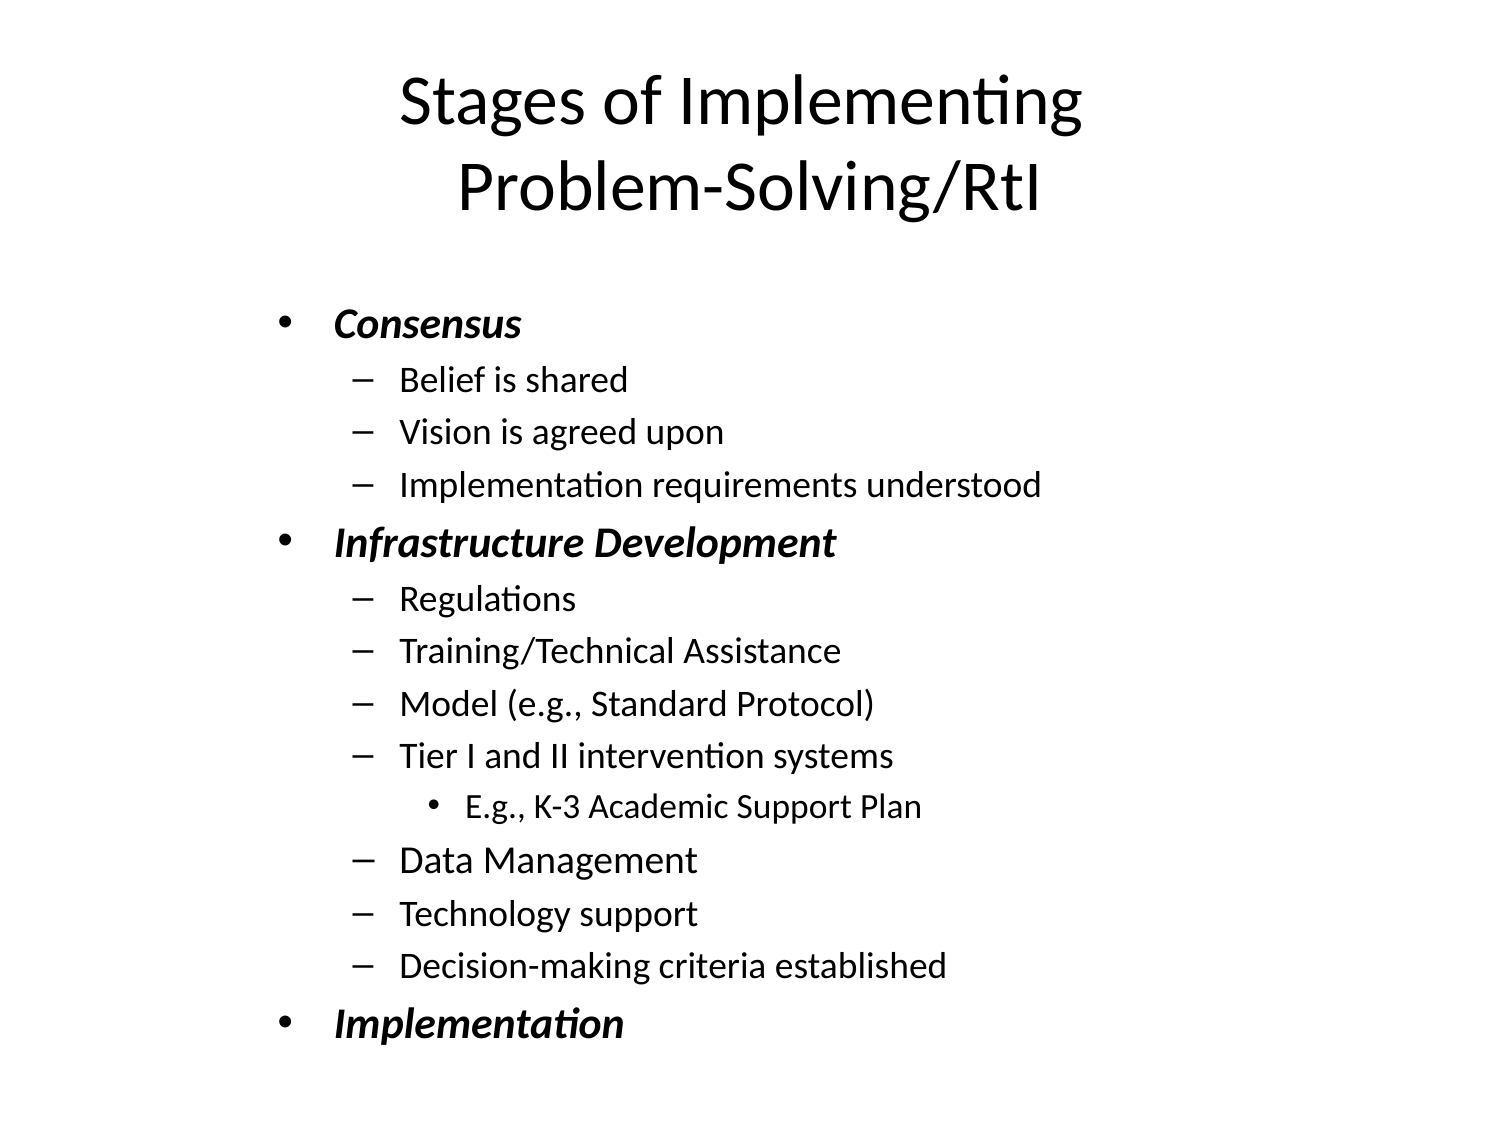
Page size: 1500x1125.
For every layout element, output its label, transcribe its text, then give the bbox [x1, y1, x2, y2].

title Stages of Implementing Problem-Solving/RtI [75, 45, 1425, 233]
list Consensus Belief is shared Vision is agreed upon Implementation requirements understood Infrastructure Development Regulations Training/Technical Assistance Model (e.g., Standard Protocol) Tier I and II intervention systems E.g., K-3 Academic Support Plan Data Management Technology support Decision-making criteria established Implementation [262, 287, 1306, 1088]
